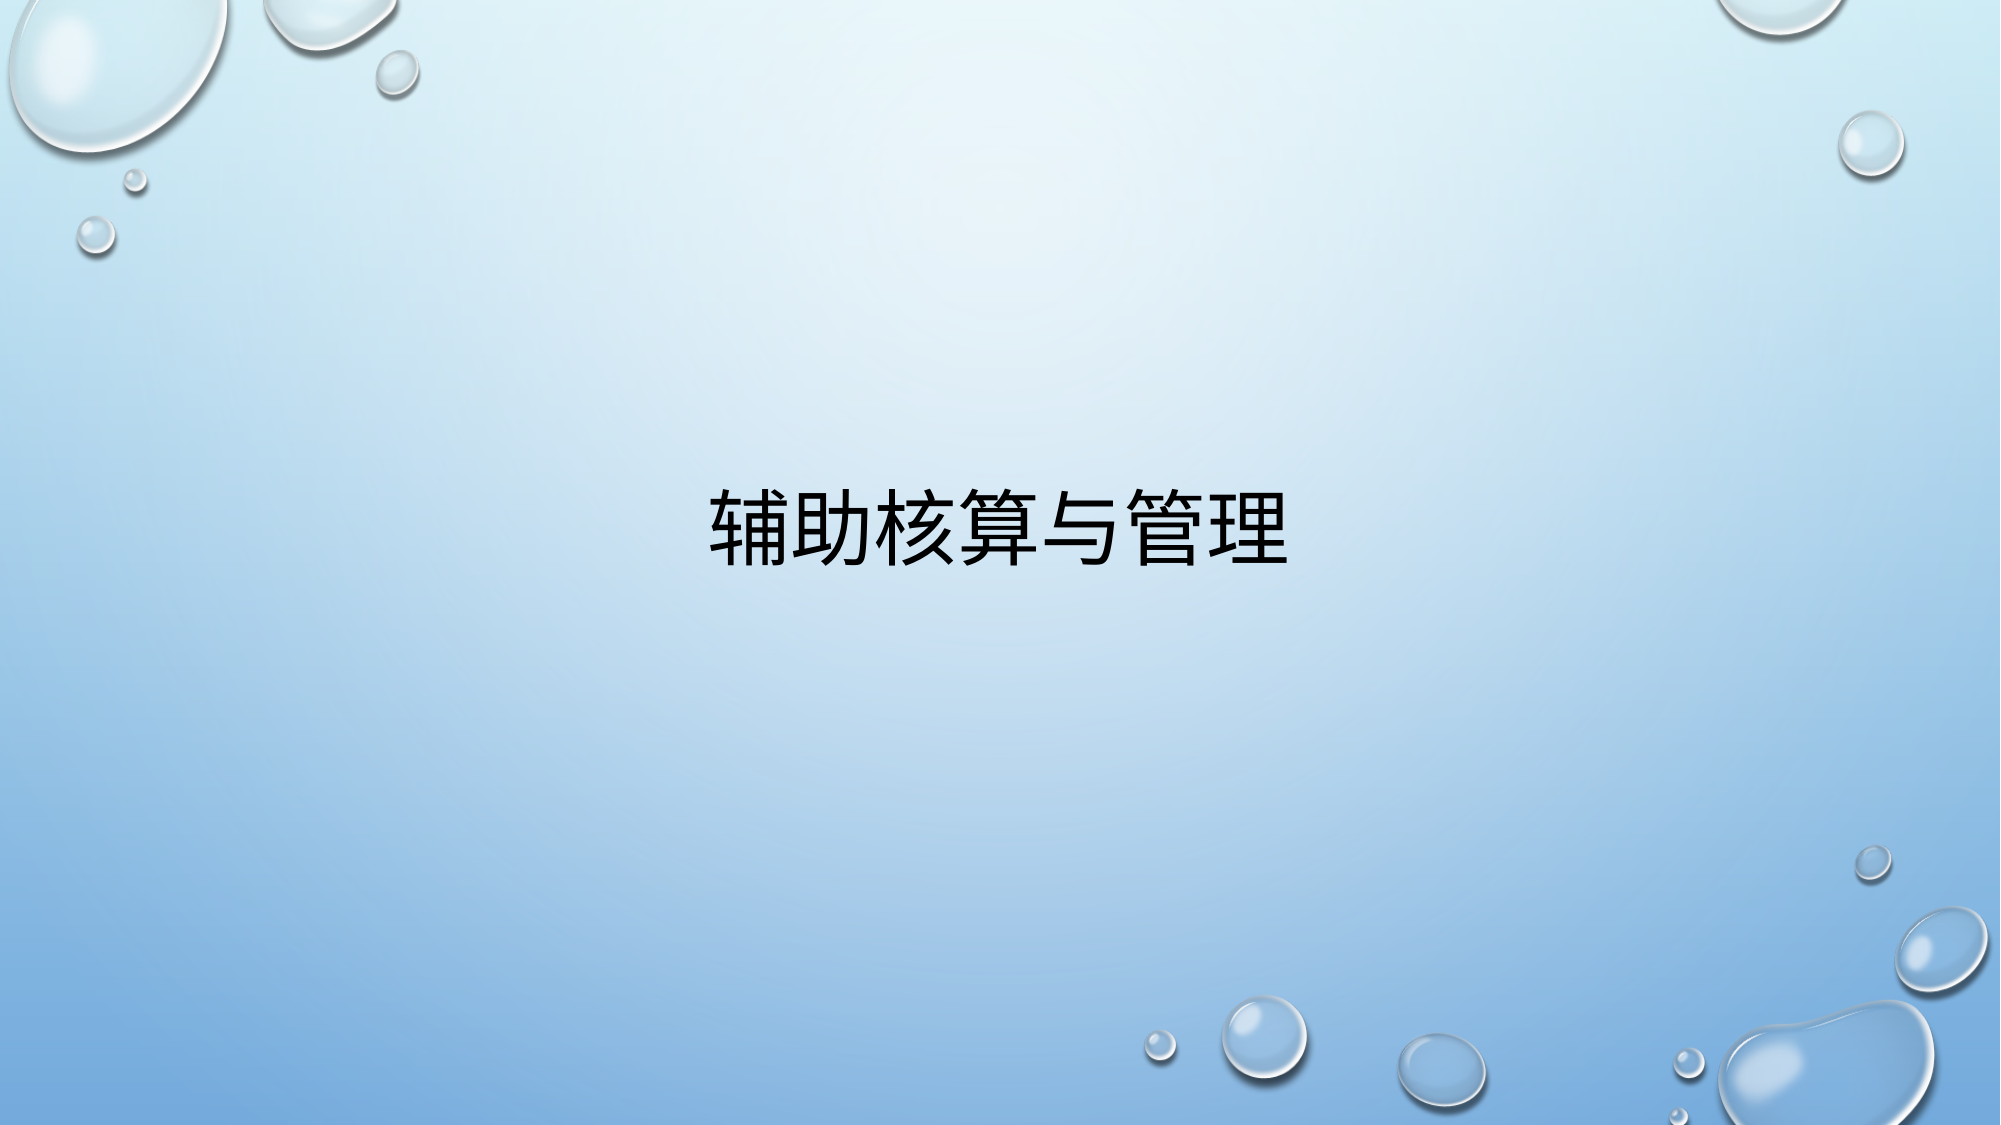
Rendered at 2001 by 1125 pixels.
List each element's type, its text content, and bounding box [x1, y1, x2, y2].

picture [0, 0, 2000, 1125]
title 辅助核算与管理 [149, 135, 1848, 585]
